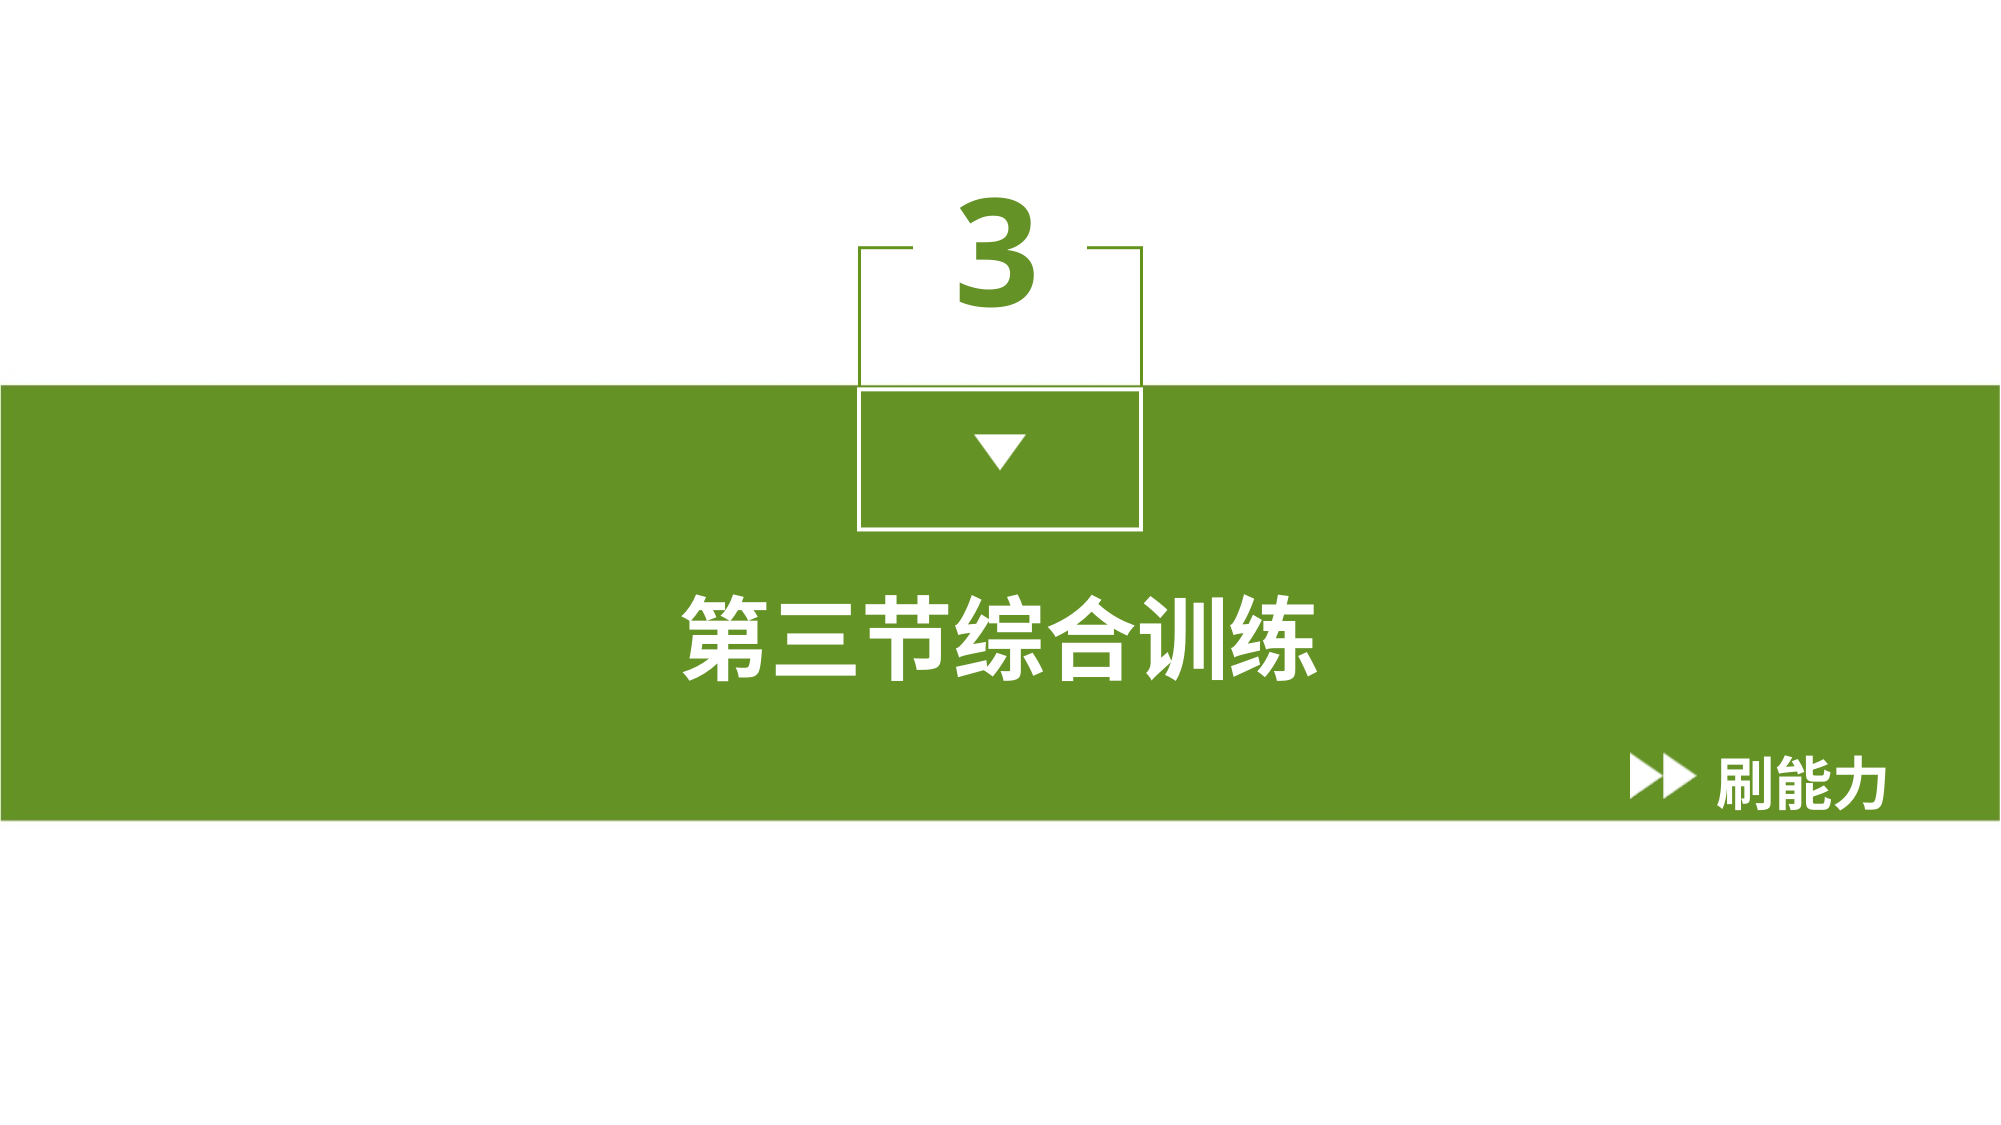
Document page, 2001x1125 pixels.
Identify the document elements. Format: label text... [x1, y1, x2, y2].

picture [0, 0, 2000, 572]
text_box 第三节综合训练 [0, 572, 2000, 699]
text_box 刷能力 [1715, 718, 1997, 812]
text_box 3 [865, 148, 1130, 345]
picture [0, 699, 2000, 1125]
